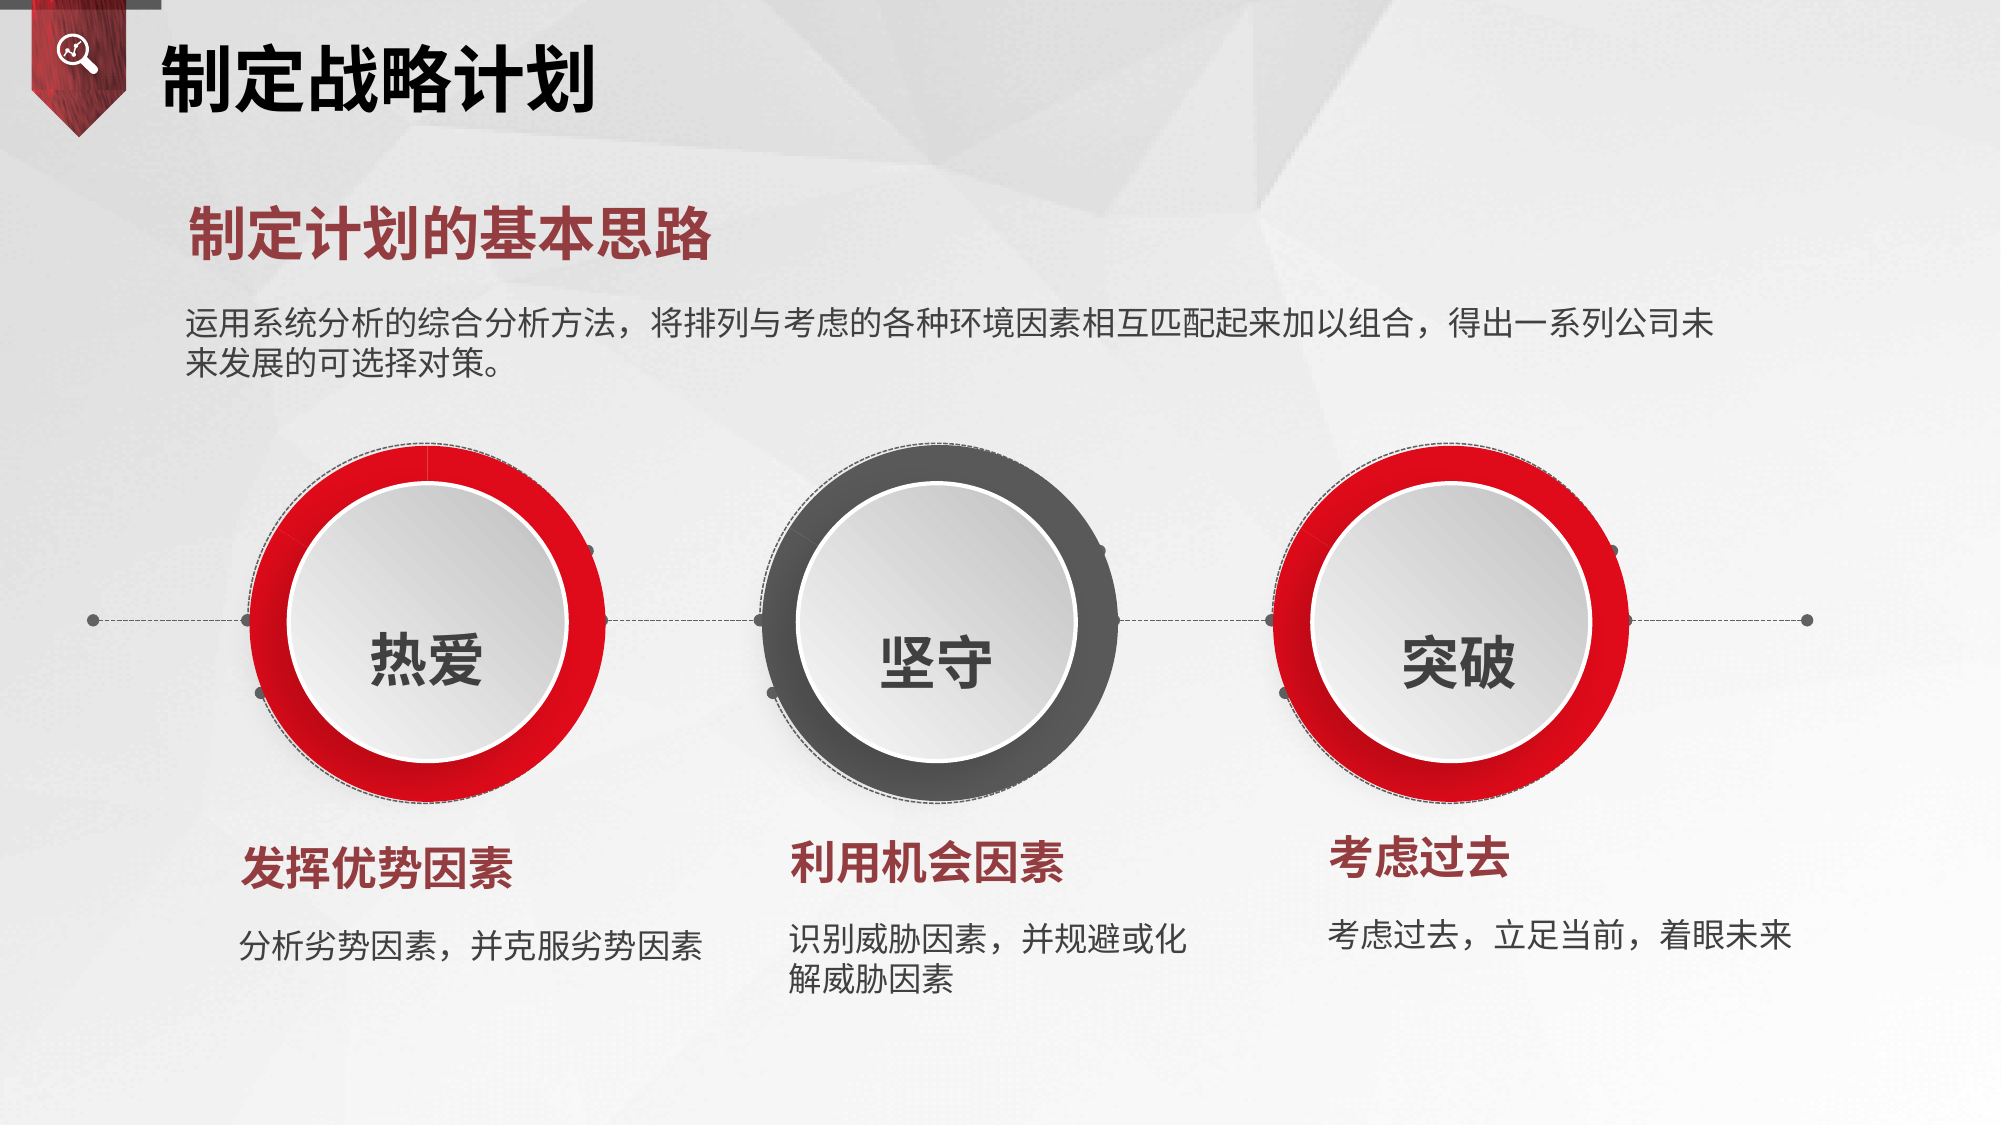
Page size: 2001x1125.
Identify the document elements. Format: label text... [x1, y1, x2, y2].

text_box 考虑过去 [1313, 821, 1527, 892]
text_box 考虑过去，立足当前，着眼未来 [1312, 906, 1932, 962]
picture [0, 0, 2001, 1125]
text_box 制定战略计划 [149, 28, 891, 128]
text_box 利用机会因素 [775, 825, 1080, 896]
text_box 识别威胁因素，并规避或化解威胁因素 [773, 911, 1233, 1006]
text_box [149, 438, 706, 810]
text_box 发挥优势因素 [225, 832, 530, 902]
text_box 分析劣势因素，并克服劣势因素 [223, 917, 773, 973]
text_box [1172, 438, 1730, 810]
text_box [170, 189, 1735, 432]
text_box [661, 437, 1219, 809]
